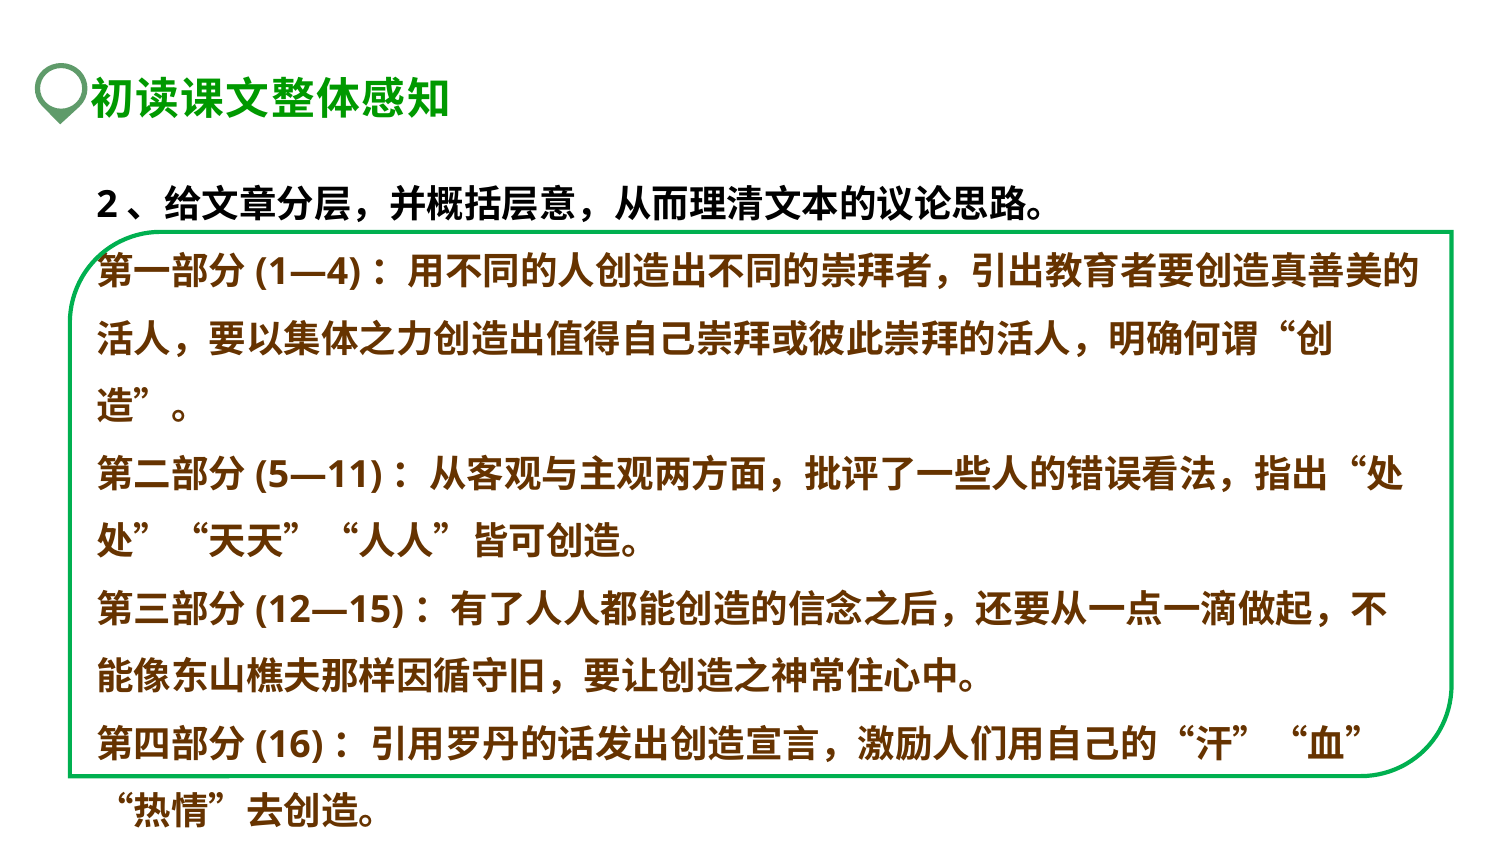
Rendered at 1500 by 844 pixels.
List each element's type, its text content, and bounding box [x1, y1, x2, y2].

text_box 2、给文章分层，并概括层意，从而理清文本的议论思路。 第一部分(1—4)：用不同的人创造出不同的崇拜者，引出教育者要创造真善美的活人，要以集体之力创造出值得自己崇拜或彼此崇拜的活人，明确何谓“创造”。 第二部分(5—11)：从客观与主观两方面，批评了一些人的错误看法，指出“处处”“天天”“人人”皆可创造。 第三部分(12—15)：有了人人都能创造的信念之后，还要从一点一滴做起，不能像东山樵夫那样因循守旧，要让创造之神常住心中。 第四部分(16)：引用罗丹的话发出创造宣言，激励人们用自己的“汗”“血”“热情”去创造。 [84, 738, 1437, 838]
text_box [68, 230, 1453, 778]
text_box 2、给文章分层，并概括层意，从而理清文本的议论思路。 第一部分(1—4)：用不同的人创造出不同的崇拜者，引出教育者要创造真善美的活人，要以集体之力创造出值得自己崇拜或彼此崇拜的活人，明确何谓“创造”。 第二部分(5—11)：从客观与主观两方面，批评了一些人的错误看法，指出“处处”“天天”“人人”皆可创造。 第三部分(12—15)：有了人人都能创造的信念之后，还要从一点一滴做起，不能像东山樵夫那样因循守旧，要让创造之神常住心中。 第四部分(16)：引用罗丹的话发出创造宣言，激励人们用自己的“汗”“血”“热情”去创造。 [84, 151, 1437, 270]
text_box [34, 62, 472, 132]
